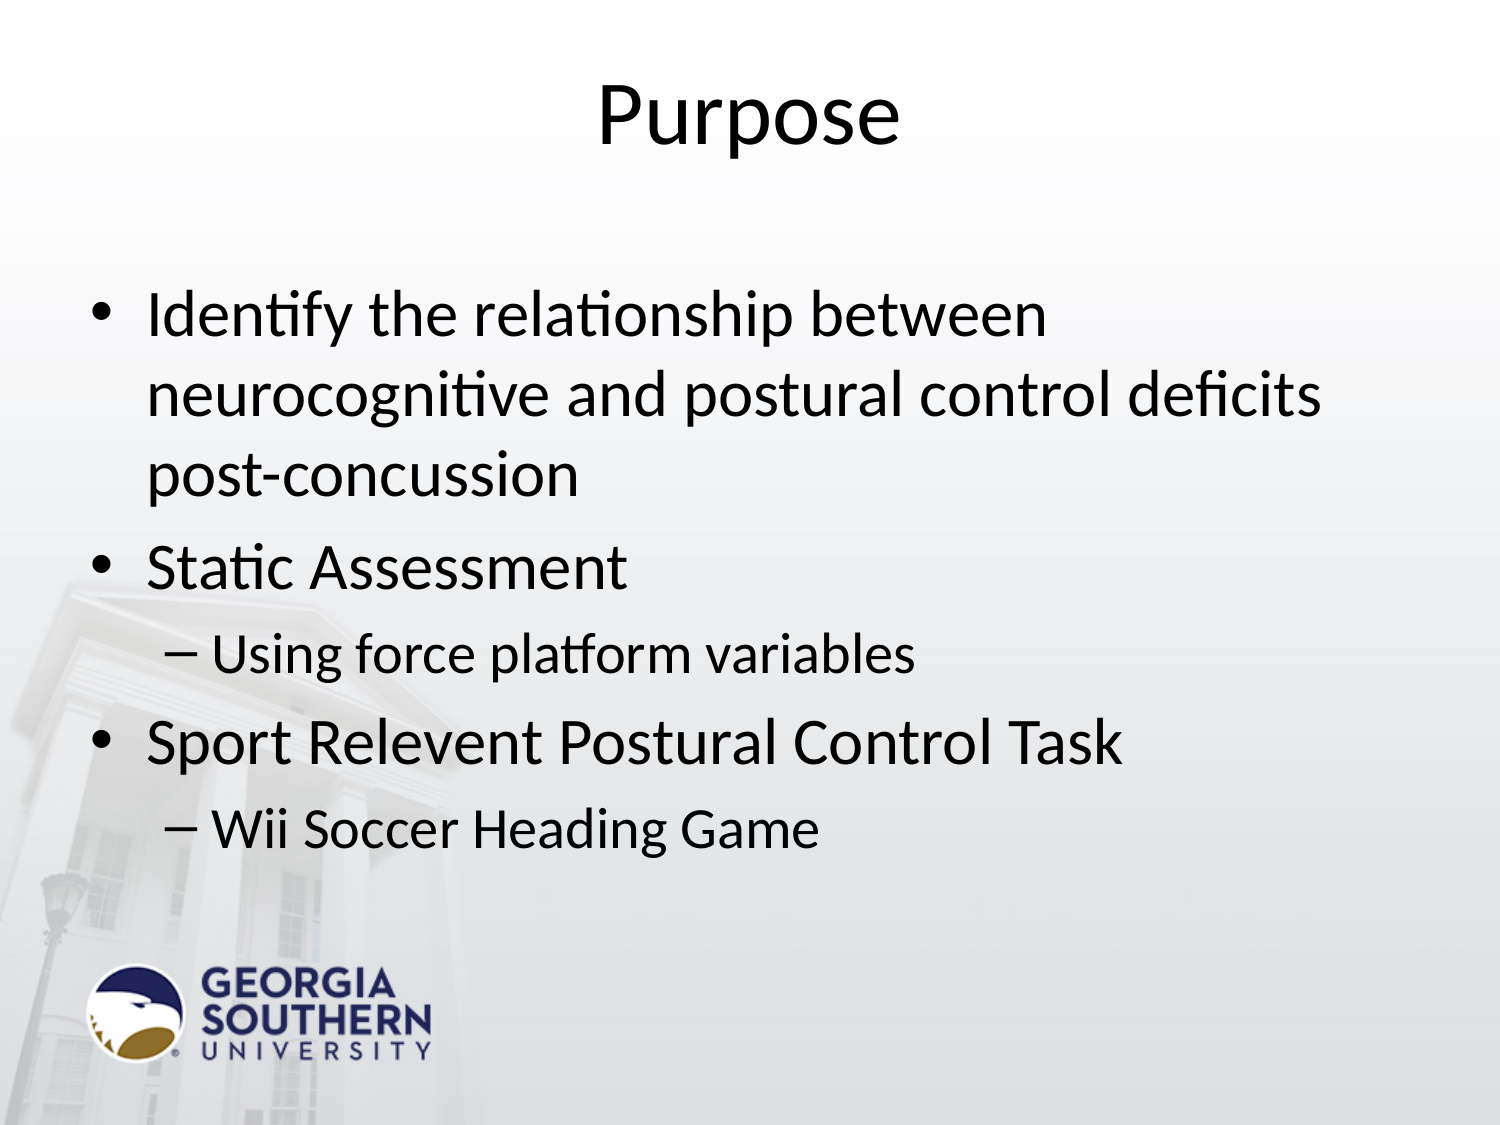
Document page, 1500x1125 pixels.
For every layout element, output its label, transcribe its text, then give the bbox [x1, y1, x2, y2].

list Identify the relationship between neurocognitive and postural control deficits post-concussion Static Assessment Using force platform variables Sport Relevent Postural Control Task Wii Soccer Heading Game [75, 262, 1425, 1005]
picture [0, 0, 1500, 1125]
title Purpose [75, 45, 1425, 233]
